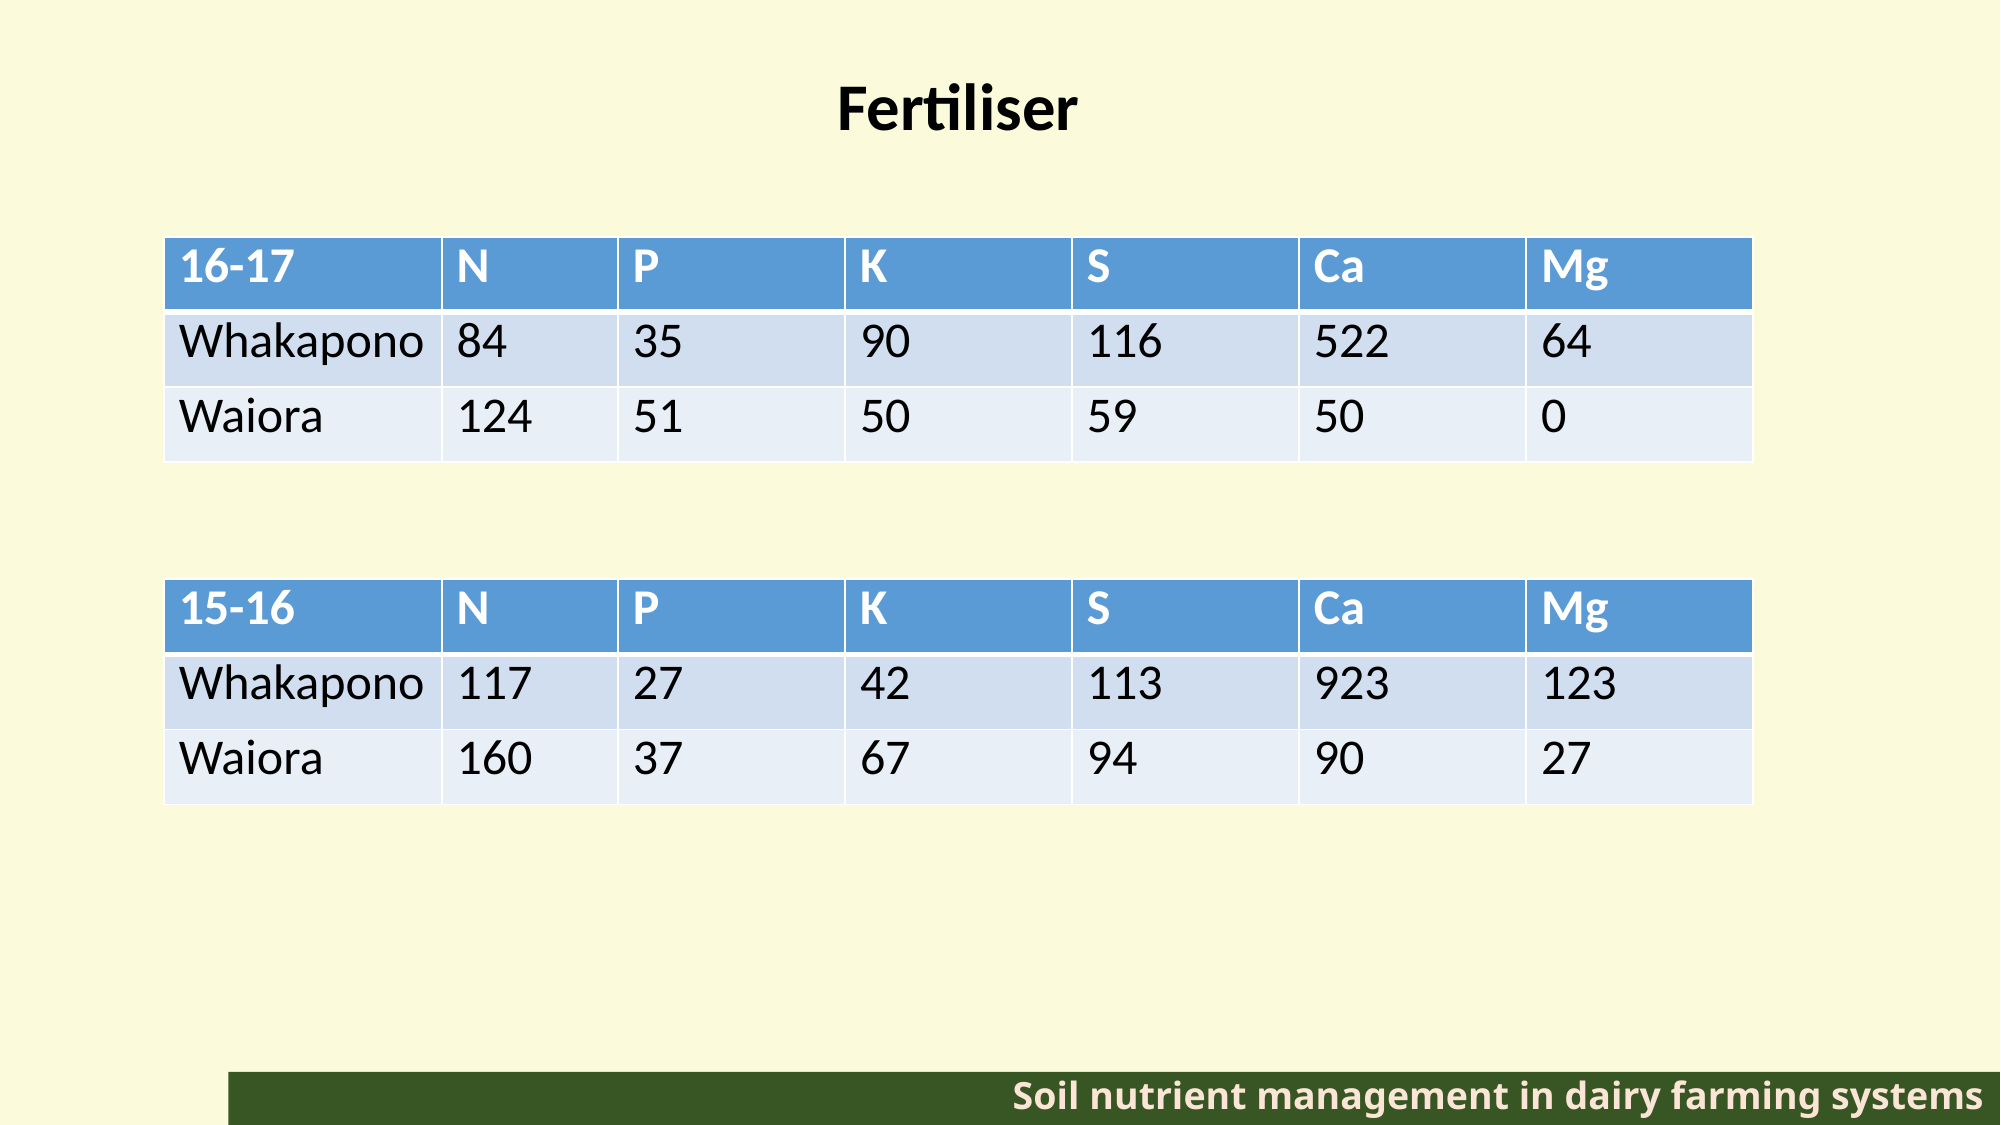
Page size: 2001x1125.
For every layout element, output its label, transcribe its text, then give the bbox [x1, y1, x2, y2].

table_header Mg [1527, 580, 1752, 652]
table_cell 0 [1527, 388, 1752, 461]
table_header K [846, 238, 1071, 309]
table_cell 27 [1527, 730, 1752, 804]
table_cell 50 [1300, 388, 1525, 461]
table_cell 42 [846, 657, 1071, 729]
table_cell Whakapono [165, 315, 441, 386]
table_cell 117 [443, 657, 617, 729]
table_header K [846, 580, 1071, 652]
table_cell 94 [1073, 730, 1298, 804]
table_header 15-16 [165, 580, 441, 652]
table_cell 90 [846, 315, 1071, 386]
table_header N [443, 580, 617, 652]
table_cell 35 [619, 315, 844, 386]
table_header S [1073, 238, 1298, 309]
table_cell Whakapono [165, 657, 441, 729]
table_cell Waiora [165, 730, 441, 804]
table_cell 113 [1073, 657, 1298, 729]
table_cell 84 [443, 315, 617, 386]
table_header P [619, 238, 844, 309]
table_header S [1073, 580, 1298, 652]
table_cell 37 [619, 730, 844, 804]
table_cell 923 [1300, 657, 1525, 729]
table_cell 67 [846, 730, 1071, 804]
table_cell 59 [1073, 388, 1298, 461]
table_header 16-17 [165, 238, 441, 309]
table_header Ca [1300, 580, 1525, 652]
table_cell 124 [443, 388, 617, 461]
table_cell 50 [846, 388, 1071, 461]
table_header N [443, 238, 617, 309]
table_header Mg [1527, 238, 1752, 309]
table_cell 522 [1300, 315, 1525, 386]
table_cell 27 [619, 657, 844, 729]
table_cell 64 [1527, 315, 1752, 386]
table_cell 116 [1073, 315, 1298, 386]
table_header P [619, 580, 844, 652]
table_cell Waiora [165, 388, 441, 461]
table_cell 160 [443, 730, 617, 804]
table_cell 51 [619, 388, 844, 461]
table_cell 123 [1527, 657, 1752, 729]
text_box Fertiliser [228, 56, 1689, 151]
table_cell 90 [1300, 730, 1525, 804]
table_header Ca [1300, 238, 1525, 309]
title Soil nutrient management in dairy farming systems [228, 1071, 2000, 1125]
